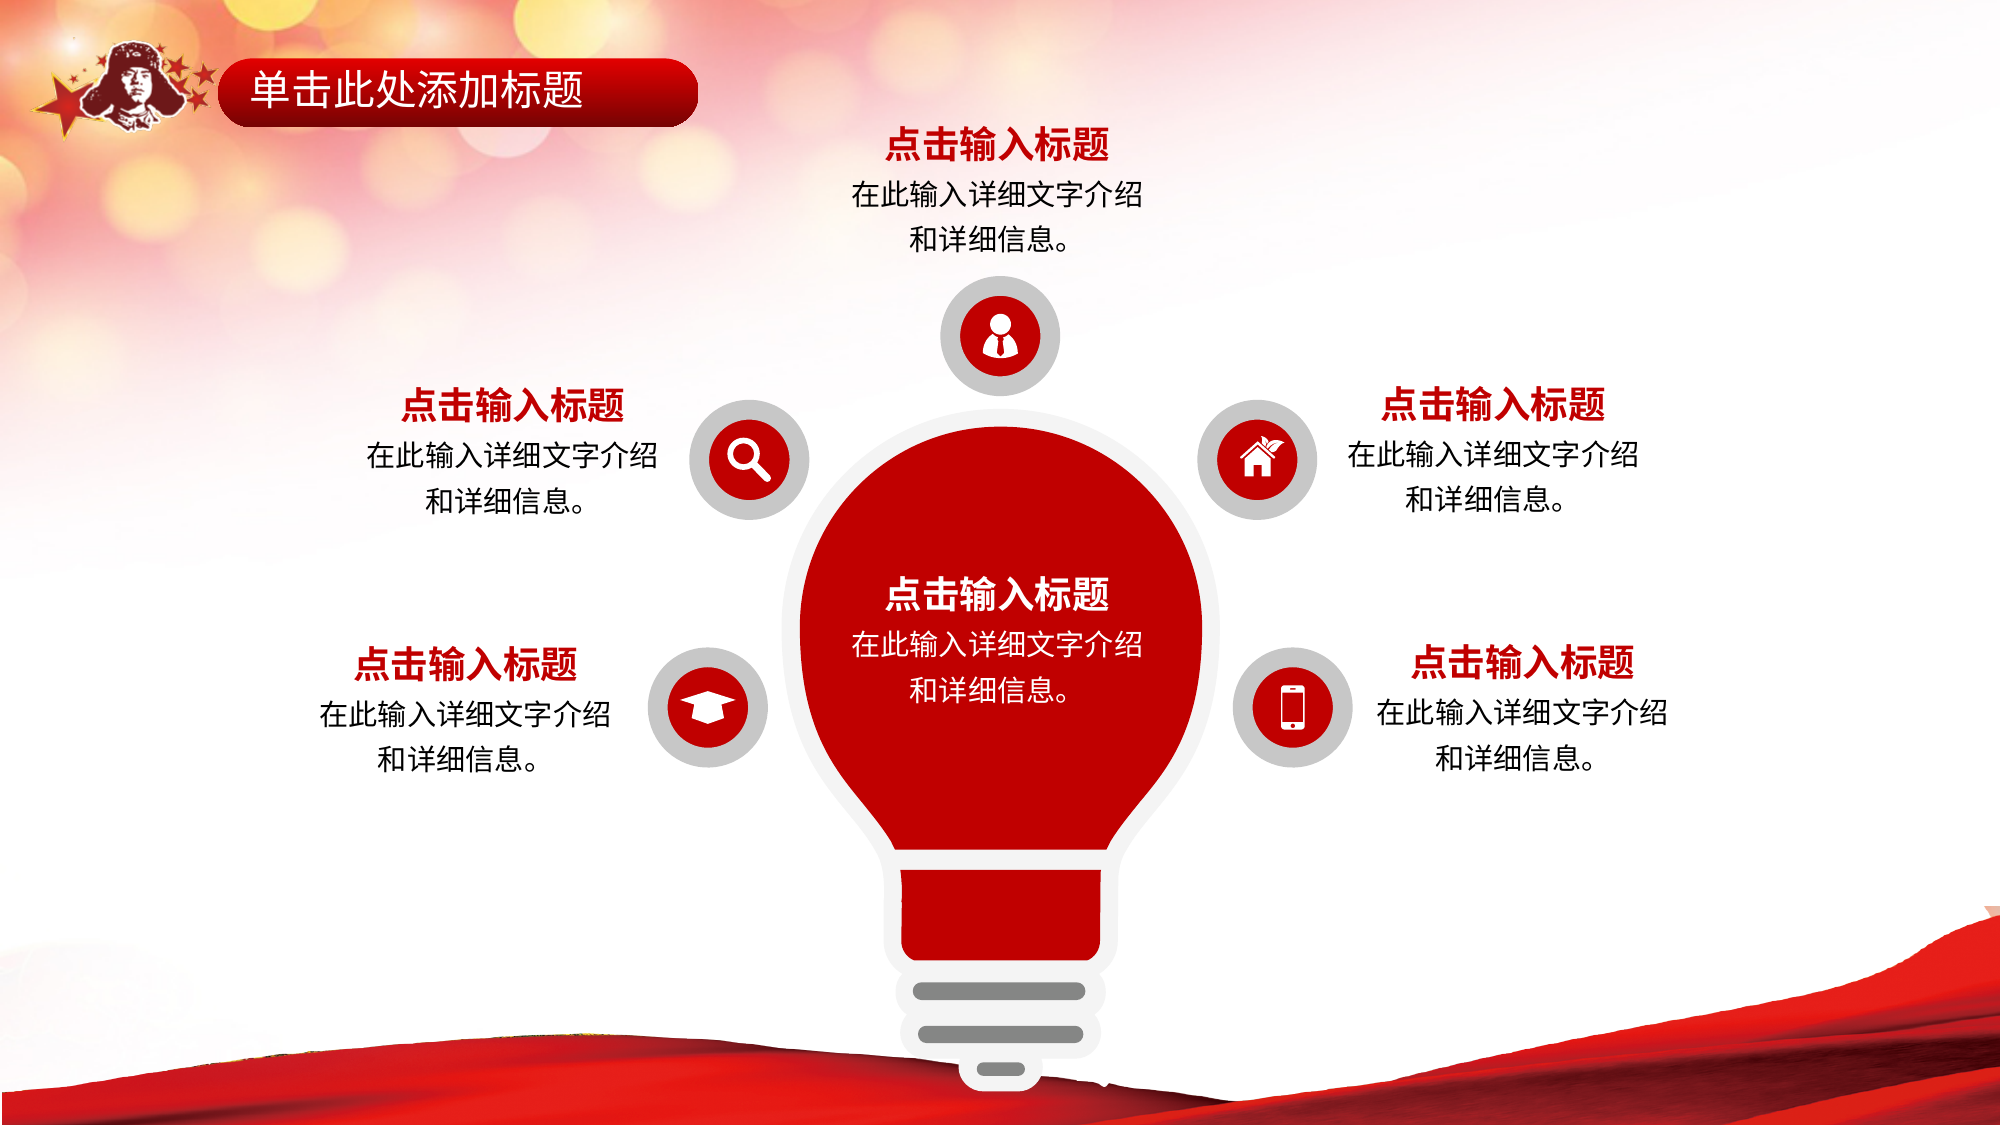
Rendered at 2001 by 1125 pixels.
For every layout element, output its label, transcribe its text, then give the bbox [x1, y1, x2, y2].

text_box [229, 57, 700, 129]
text_box 点击输入标题 在此输入详细文字介绍 和详细信息。 [836, 113, 1159, 264]
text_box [781, 408, 1220, 1092]
text_box 单击此处添加标题 [238, 58, 658, 120]
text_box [1207, 409, 1308, 511]
text_box 点击输入标题 在此输入详细文字介绍 和详细信息。 [304, 633, 627, 784]
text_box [950, 285, 1051, 387]
text_box 点击输入标题 在此输入详细文字介绍 和详细信息。 [1332, 373, 1655, 524]
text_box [657, 657, 759, 758]
picture [0, 0, 2001, 1125]
text_box 点击输入标题 在此输入详细文字介绍 和详细信息。 [1361, 632, 1685, 783]
text_box 点击输入标题 在此输入详细文字介绍 和详细信息。 [351, 374, 675, 526]
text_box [1242, 657, 1343, 758]
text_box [699, 409, 800, 511]
